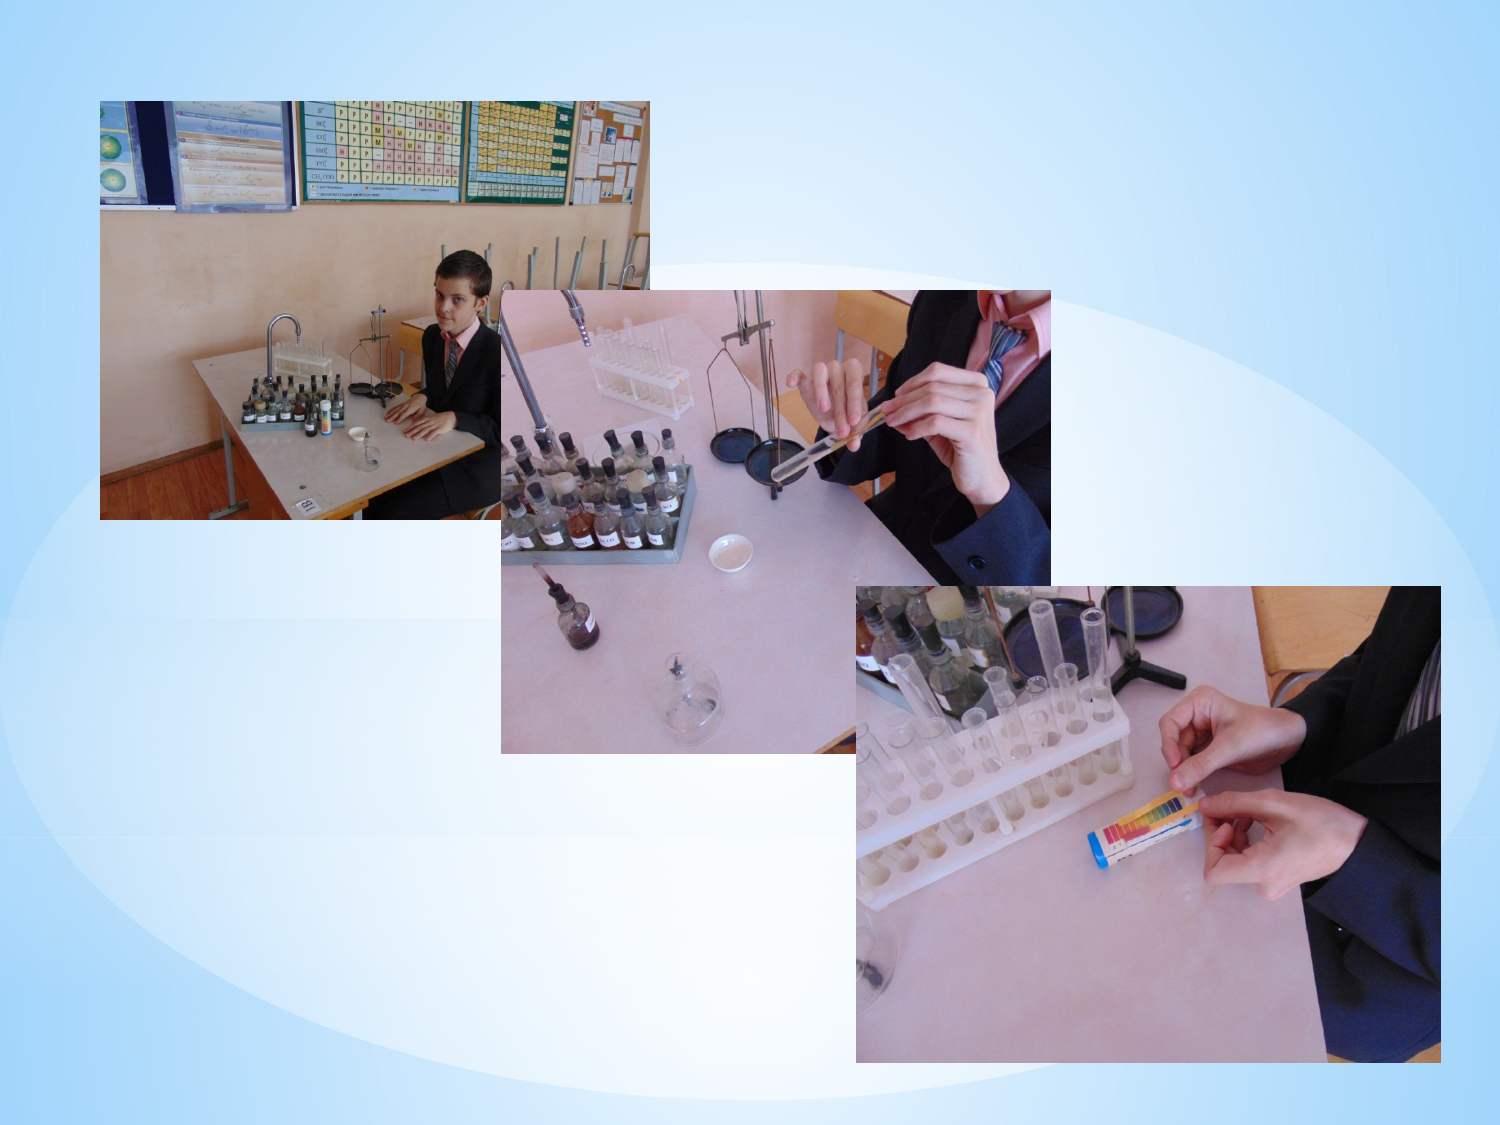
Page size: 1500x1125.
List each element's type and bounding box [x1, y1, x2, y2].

list [501, 290, 1052, 755]
picture [856, 585, 1442, 1064]
list [100, 101, 650, 520]
